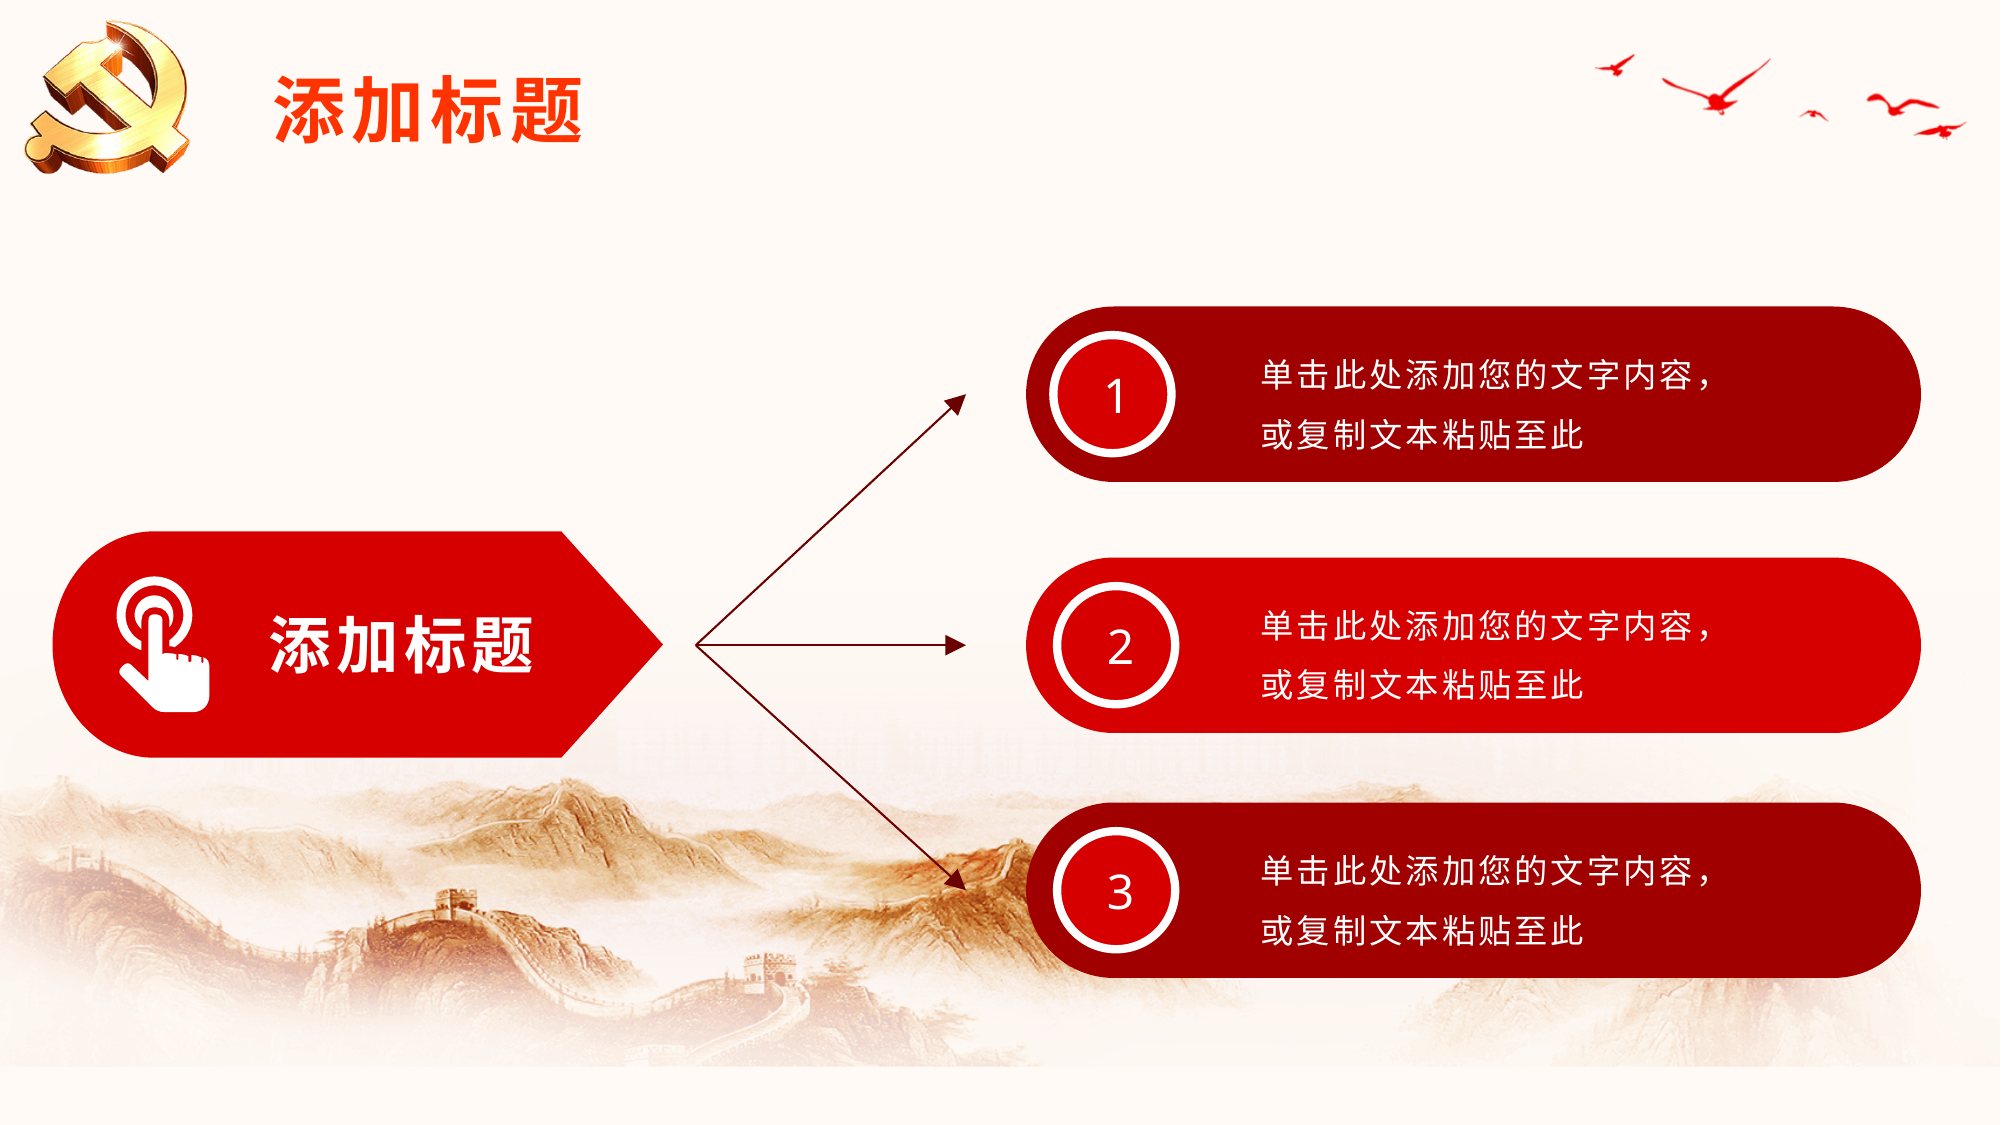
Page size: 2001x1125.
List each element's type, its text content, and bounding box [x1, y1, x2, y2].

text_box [695, 394, 967, 645]
text_box 添加标题 [254, 599, 550, 689]
picture [20, 7, 195, 187]
text_box 3 [1056, 830, 1177, 951]
text_box 单击此处添加您的文字内容，或复制文本粘贴至此 [1236, 823, 1767, 958]
text_box [1025, 556, 1923, 735]
text_box 单击此处添加您的文字内容，或复制文本粘贴至此 [1236, 577, 1767, 712]
picture [1595, 54, 1967, 141]
text_box 1 [1052, 334, 1173, 455]
text_box [51, 530, 665, 759]
text_box [1025, 801, 1923, 979]
text_box [119, 614, 210, 713]
text_box 2 [1056, 585, 1177, 706]
text_box [116, 576, 193, 651]
text_box 单击此处添加您的文字内容，或复制文本粘贴至此 [1236, 326, 1767, 462]
picture [0, 592, 2001, 1067]
text_box [1025, 305, 1923, 483]
list 添加标题 [257, 56, 1676, 160]
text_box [695, 645, 967, 891]
